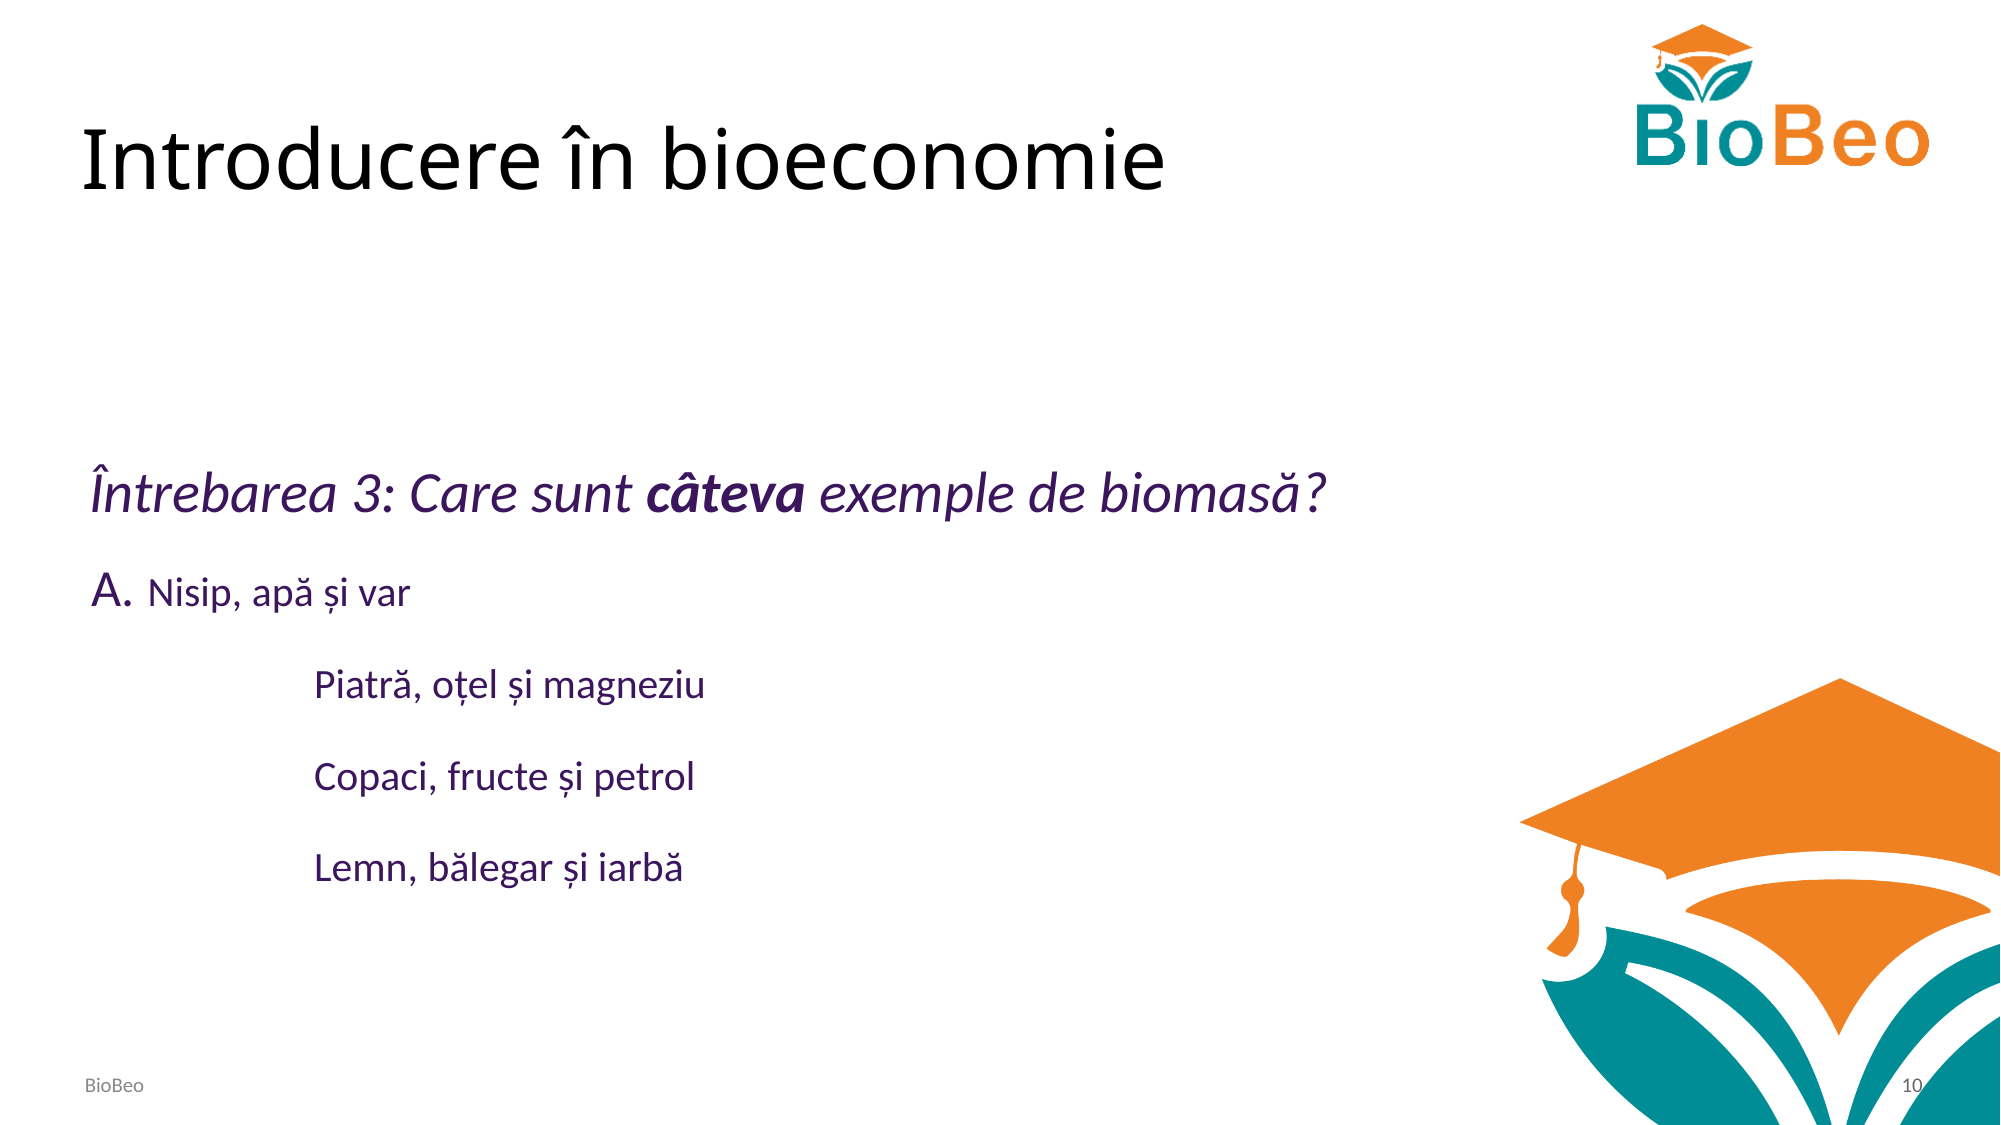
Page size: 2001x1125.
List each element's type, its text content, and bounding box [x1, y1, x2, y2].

picture [1478, 618, 2000, 1125]
text_box Întrebarea 3: Care sunt câteva exemple de biomasă? Nisip, apă și var Piatră, oțel și magneziu Copaci, fructe și petrol Lemn, bălegar și iarbă [81, 441, 1811, 898]
picture [1635, 22, 1931, 87]
slide_number 10 [1891, 1062, 1931, 1106]
title Introducere în bioeconomie [73, 87, 1935, 237]
text_box BioBeo [77, 1063, 1798, 1104]
